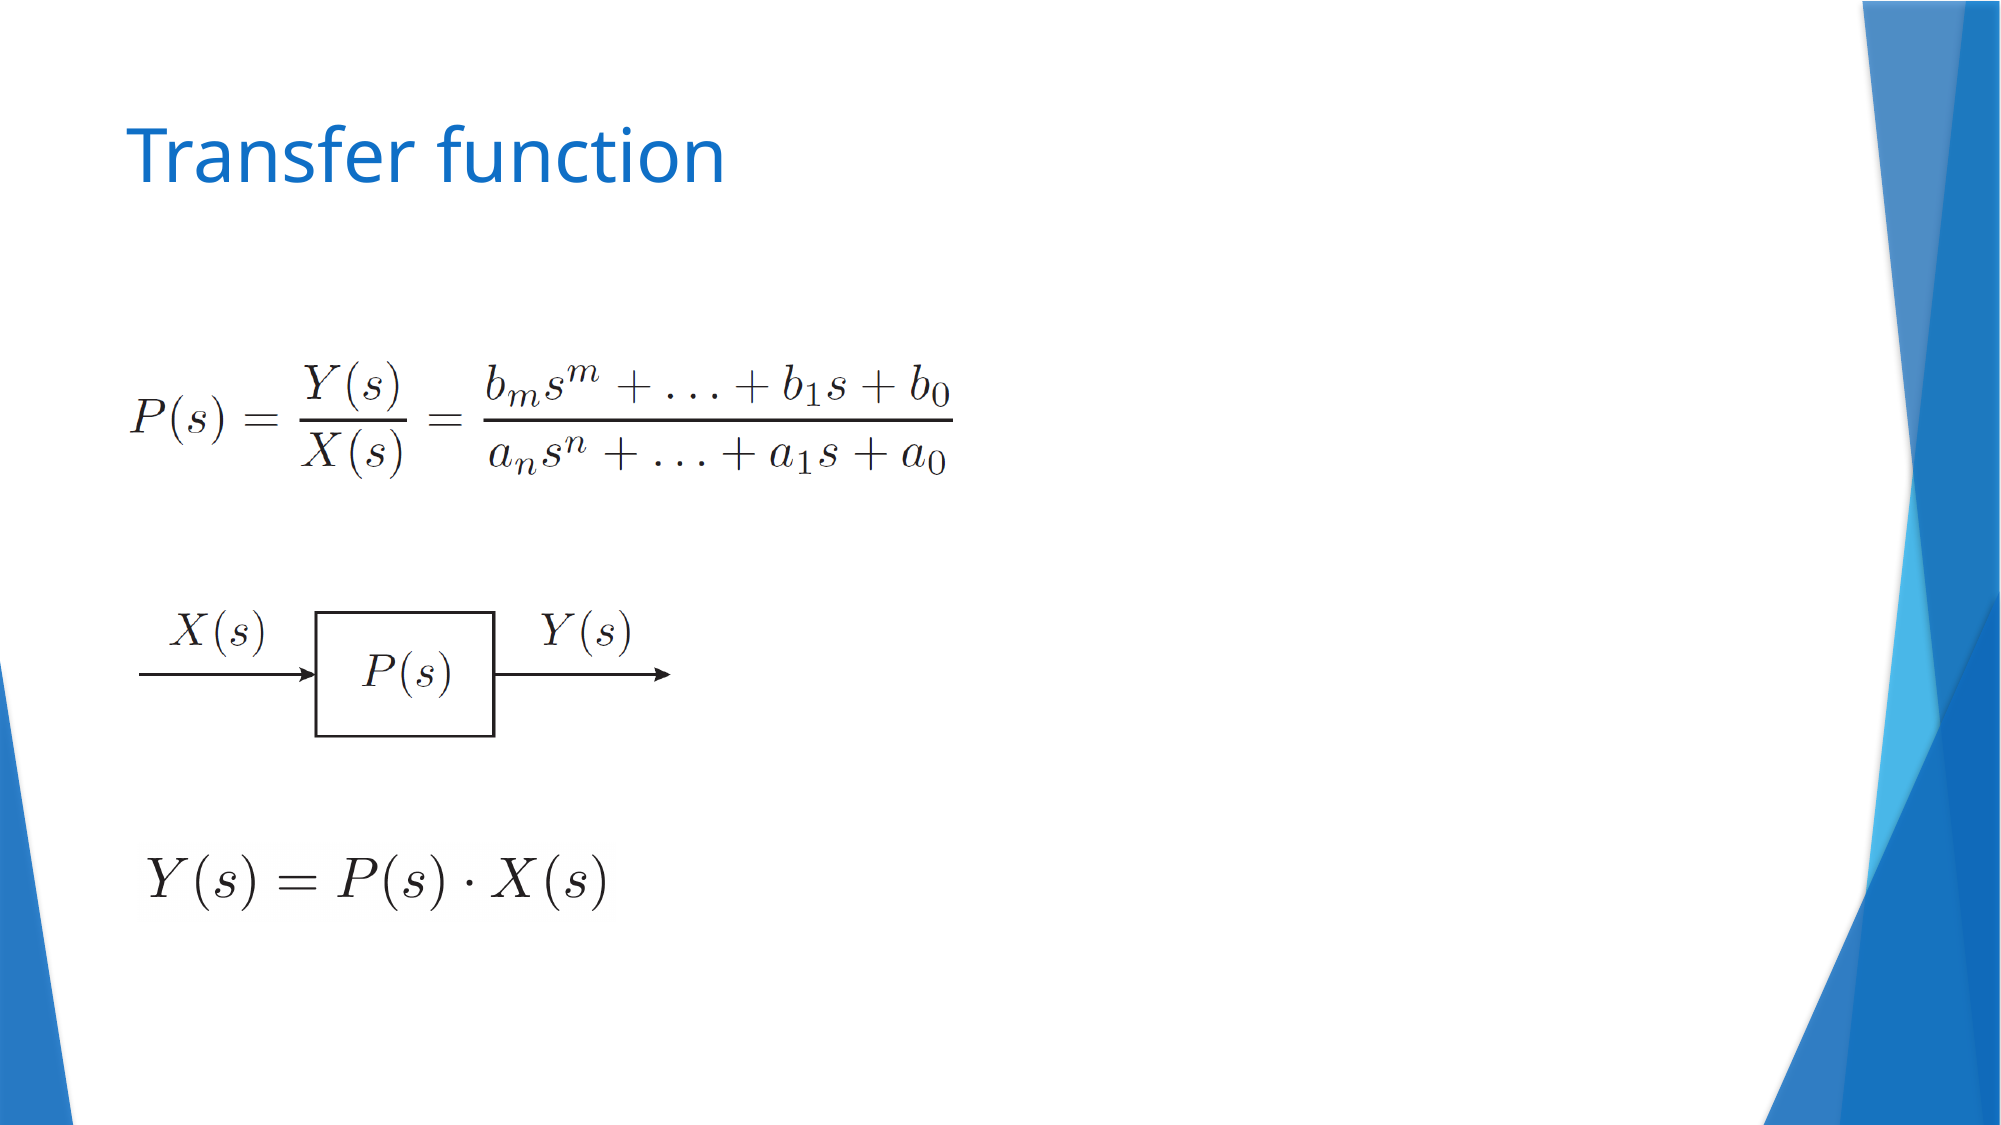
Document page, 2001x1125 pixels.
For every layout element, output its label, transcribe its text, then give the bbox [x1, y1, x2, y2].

picture [136, 841, 617, 922]
title Transfer function [111, 99, 1522, 317]
picture [125, 593, 679, 750]
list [125, 342, 963, 487]
